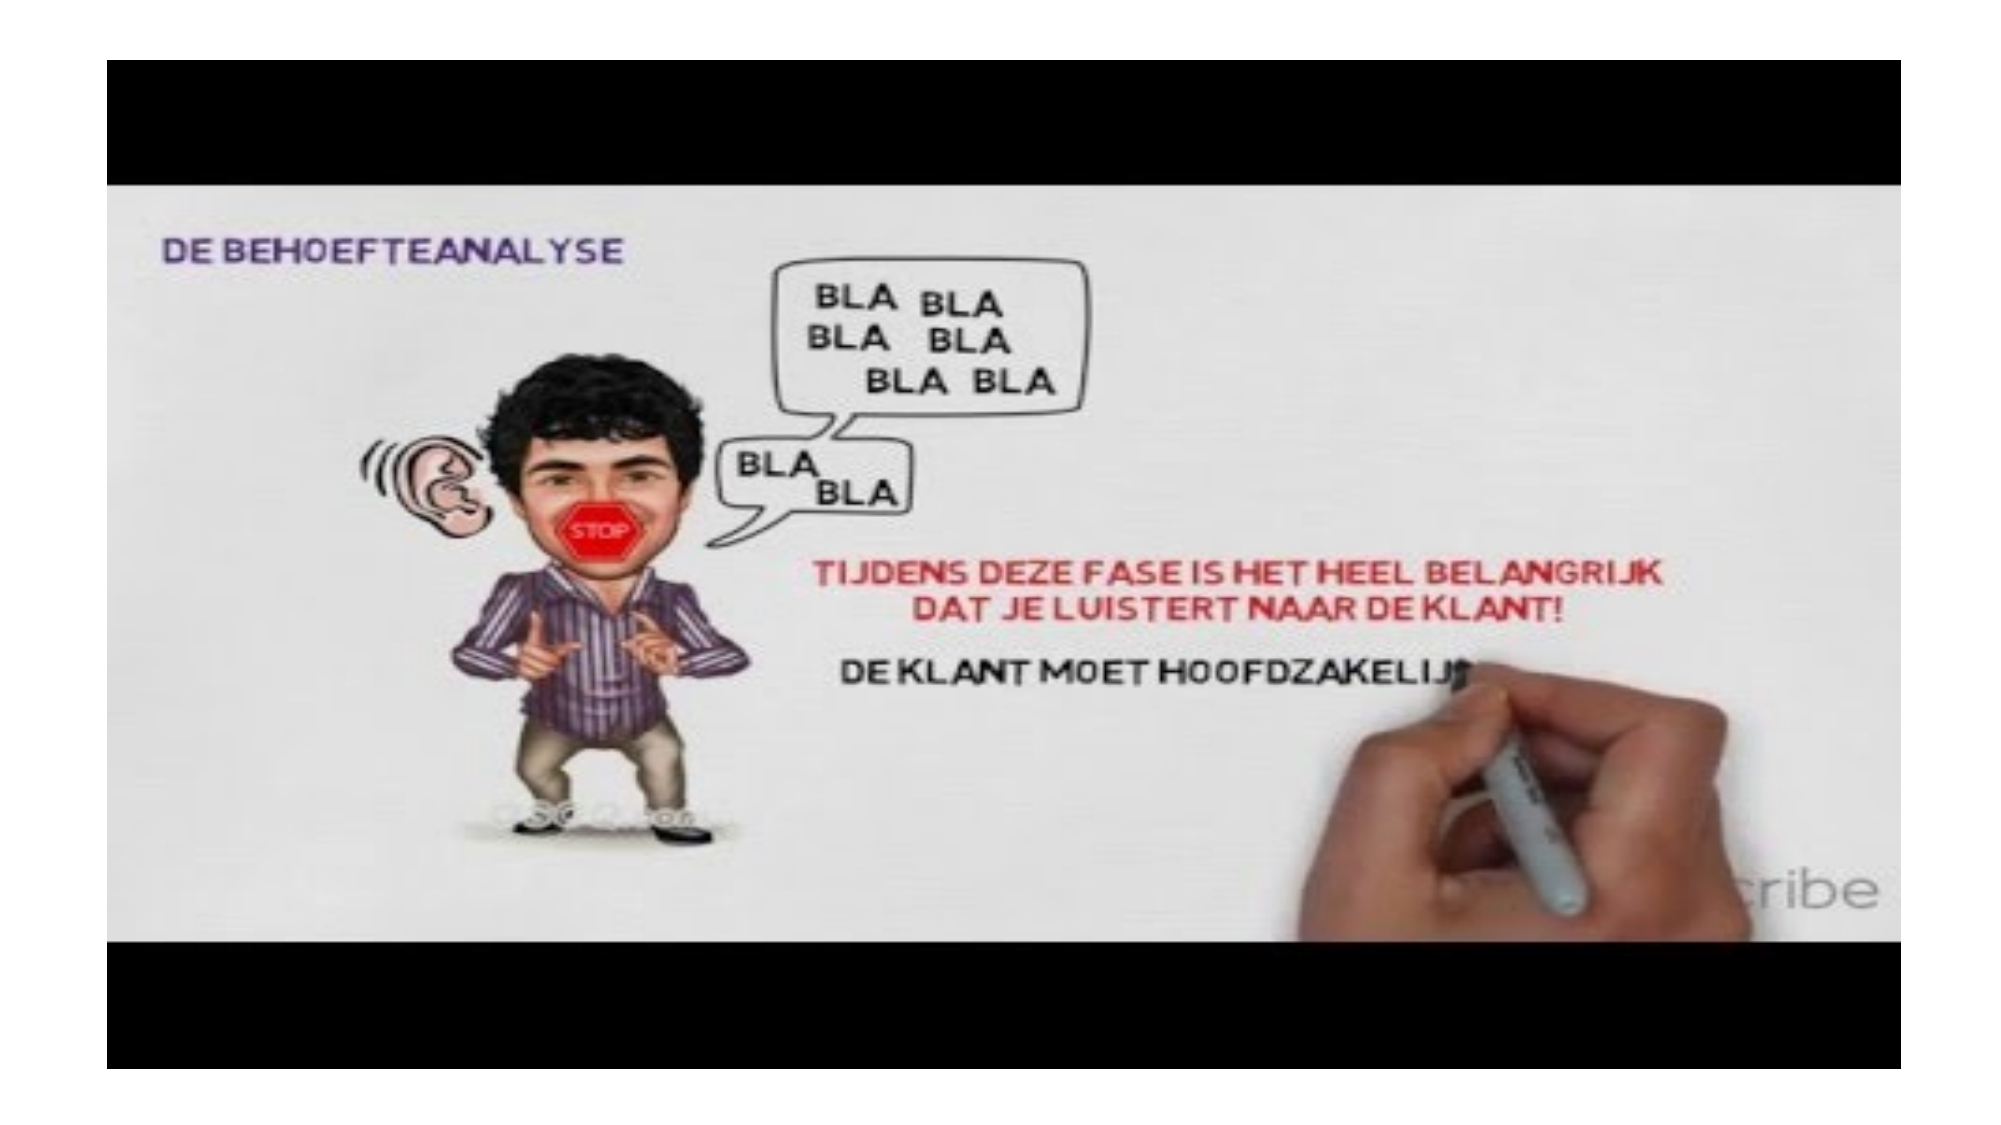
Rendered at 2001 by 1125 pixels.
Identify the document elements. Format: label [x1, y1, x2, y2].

text_box [106, 59, 1902, 1070]
